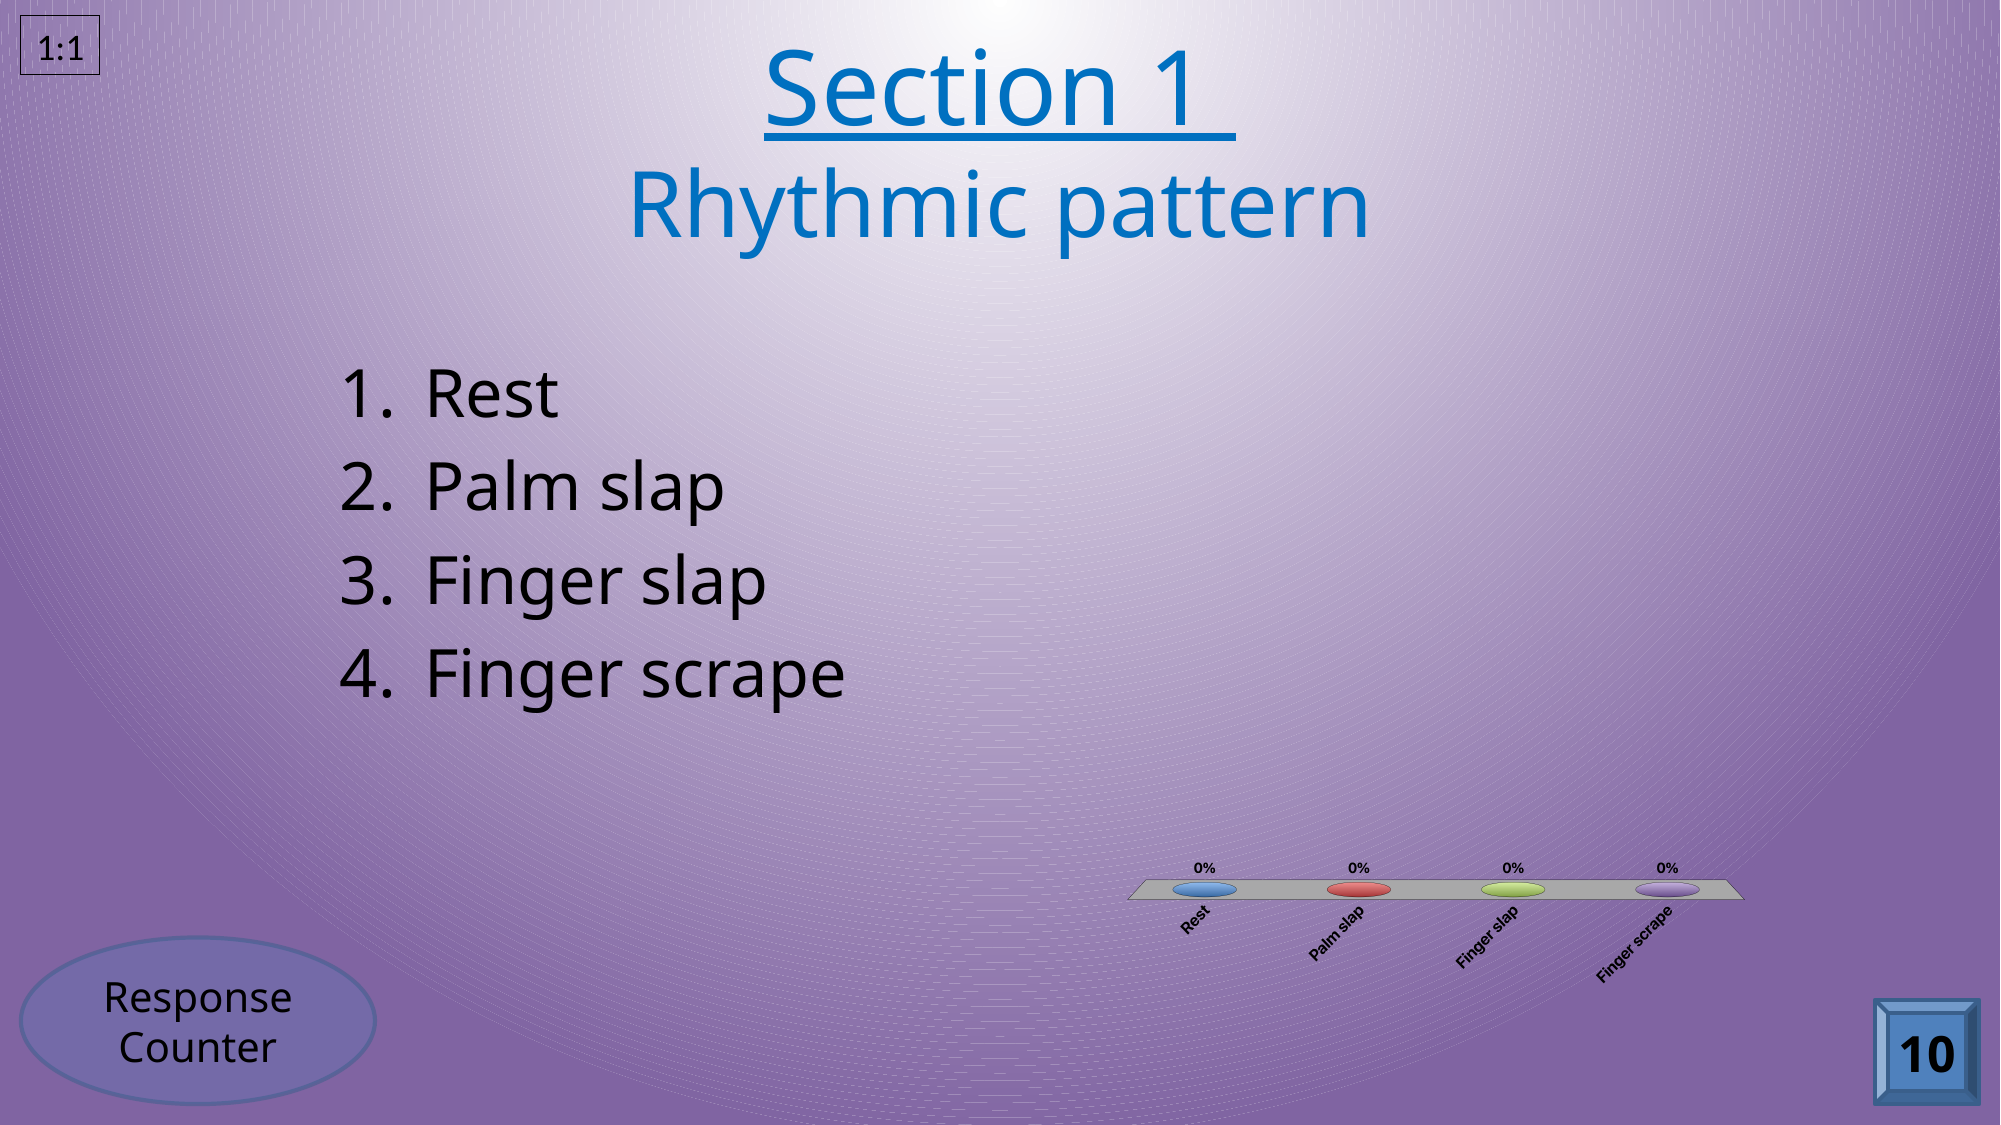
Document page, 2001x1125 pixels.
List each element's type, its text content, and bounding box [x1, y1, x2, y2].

list Rest Palm slap Finger slap Finger scrape [324, 343, 1000, 788]
picture [1126, 244, 1764, 988]
text_box 1:1 [20, 15, 100, 75]
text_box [1874, 999, 1980, 1105]
text_box Response Counter [18, 935, 378, 1107]
title Section 1 Rhythmic pattern [99, 45, 1900, 233]
